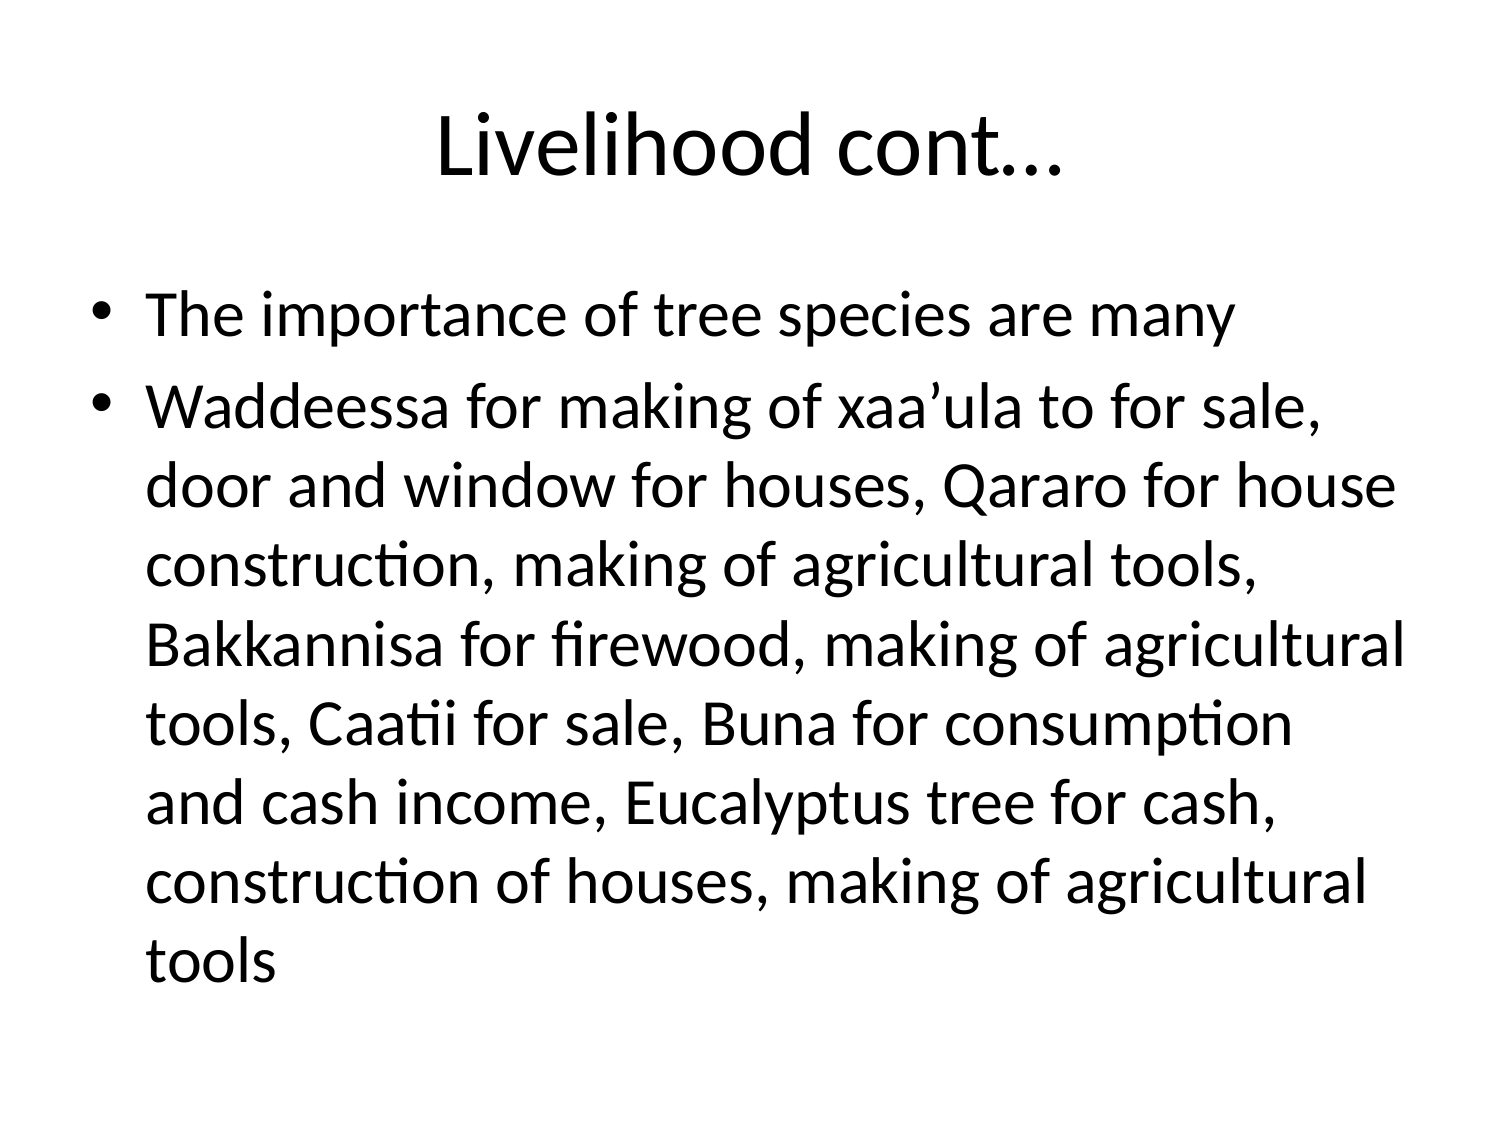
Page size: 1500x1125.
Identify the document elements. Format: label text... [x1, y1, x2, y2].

title Livelihood cont… [75, 45, 1425, 233]
list The importance of tree species are many Waddeessa for making of xaa’ula to for sale, door and window for houses, Qararo for house construction, making of agricultural tools, Bakkannisa for firewood, making of agricultural tools, Caatii for sale, Buna for consumption and cash income, Eucalyptus tree for cash, construction of houses, making of agricultural tools [75, 262, 1425, 1005]
